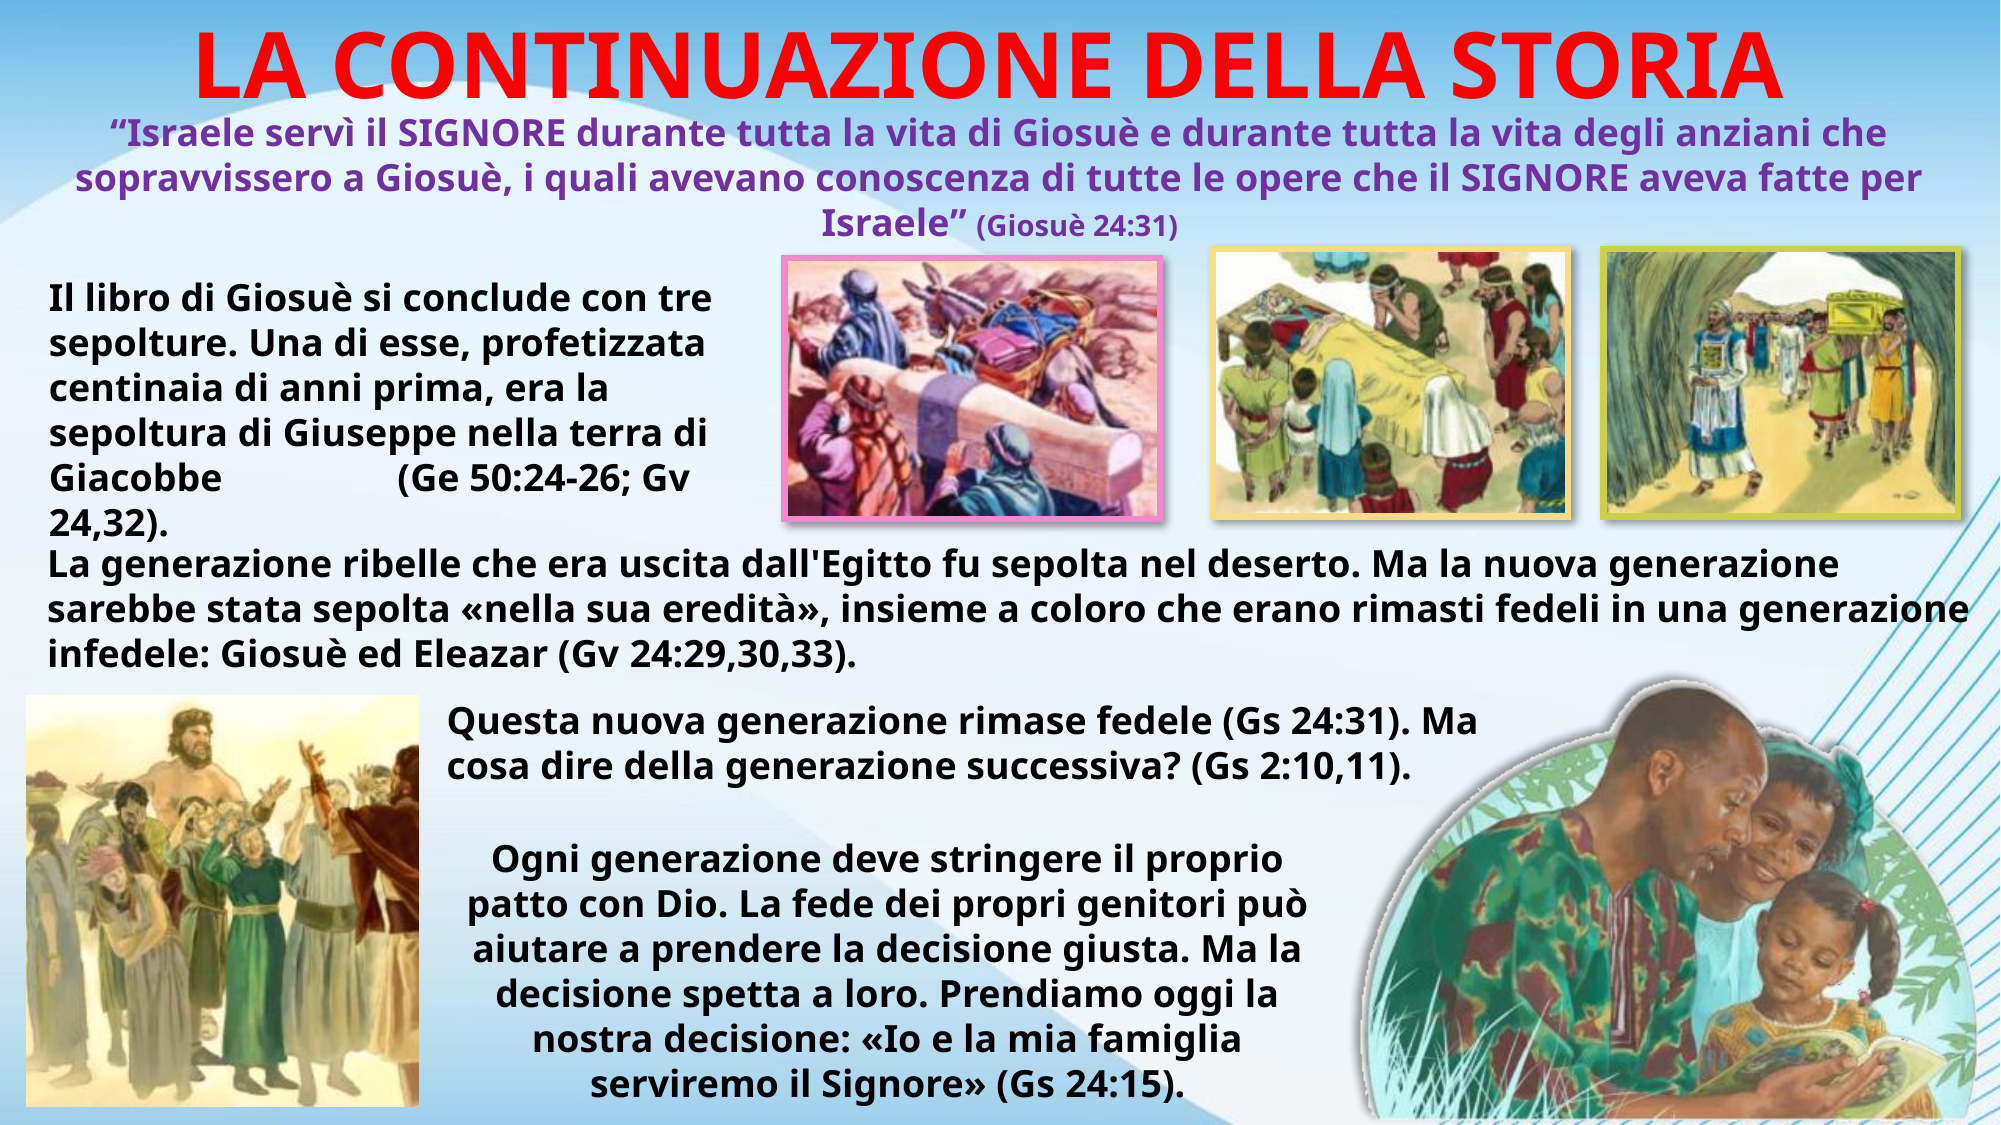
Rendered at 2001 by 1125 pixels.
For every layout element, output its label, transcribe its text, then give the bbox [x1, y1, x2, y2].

picture [1215, 251, 1566, 514]
text_box Il libro di Giosuè si conclude con tre sepolture. Una di esse, profetizzata centinaia di anni prima, era la sepoltura di Giuseppe nella terra di Giacobbe (Ge 50:24-26; Gv 24,32). [34, 266, 786, 532]
text_box La generazione ribelle che era uscita dall'Egitto fu sepolta nel deserto. Ma la nuova generazione sarebbe stata sepolta «nella sua eredità», insieme a coloro che erano rimasti fedeli in una generazione infedele: Giosuè ed Eleazar (Gv 24:29,30,33). [32, 532, 2000, 682]
text_box Ogni generazione deve stringere il proprio patto con Dio. La fede dei propri genitori può aiutare a prendere la decisione giusta. Ma la decisione spetta a loro. Prendiamo oggi la nostra decisione: «Io e la mia famiglia serviremo il Signore» (Gs 24:15). [435, 827, 1340, 1112]
text_box Questa nuova generazione rimase fedele (Gs 24:31). Ma cosa dire della generazione successiva? (Gs 2:10,11). [431, 689, 1352, 795]
picture [1606, 251, 1956, 514]
picture [0, 0, 2001, 1125]
text_box “Israele servì il SIGNORE durante tutta la vita di Giosuè e durante tutta la vita degli anziani che sopravvissero a Giosuè, i quali avevano conoscenza di tutte le opere che il SIGNORE aveva fatte per Israele” (Giosuè 24:31) [0, 101, 2000, 252]
text_box LA CONTINUAZIONE DELLA STORIA [0, 0, 2000, 101]
